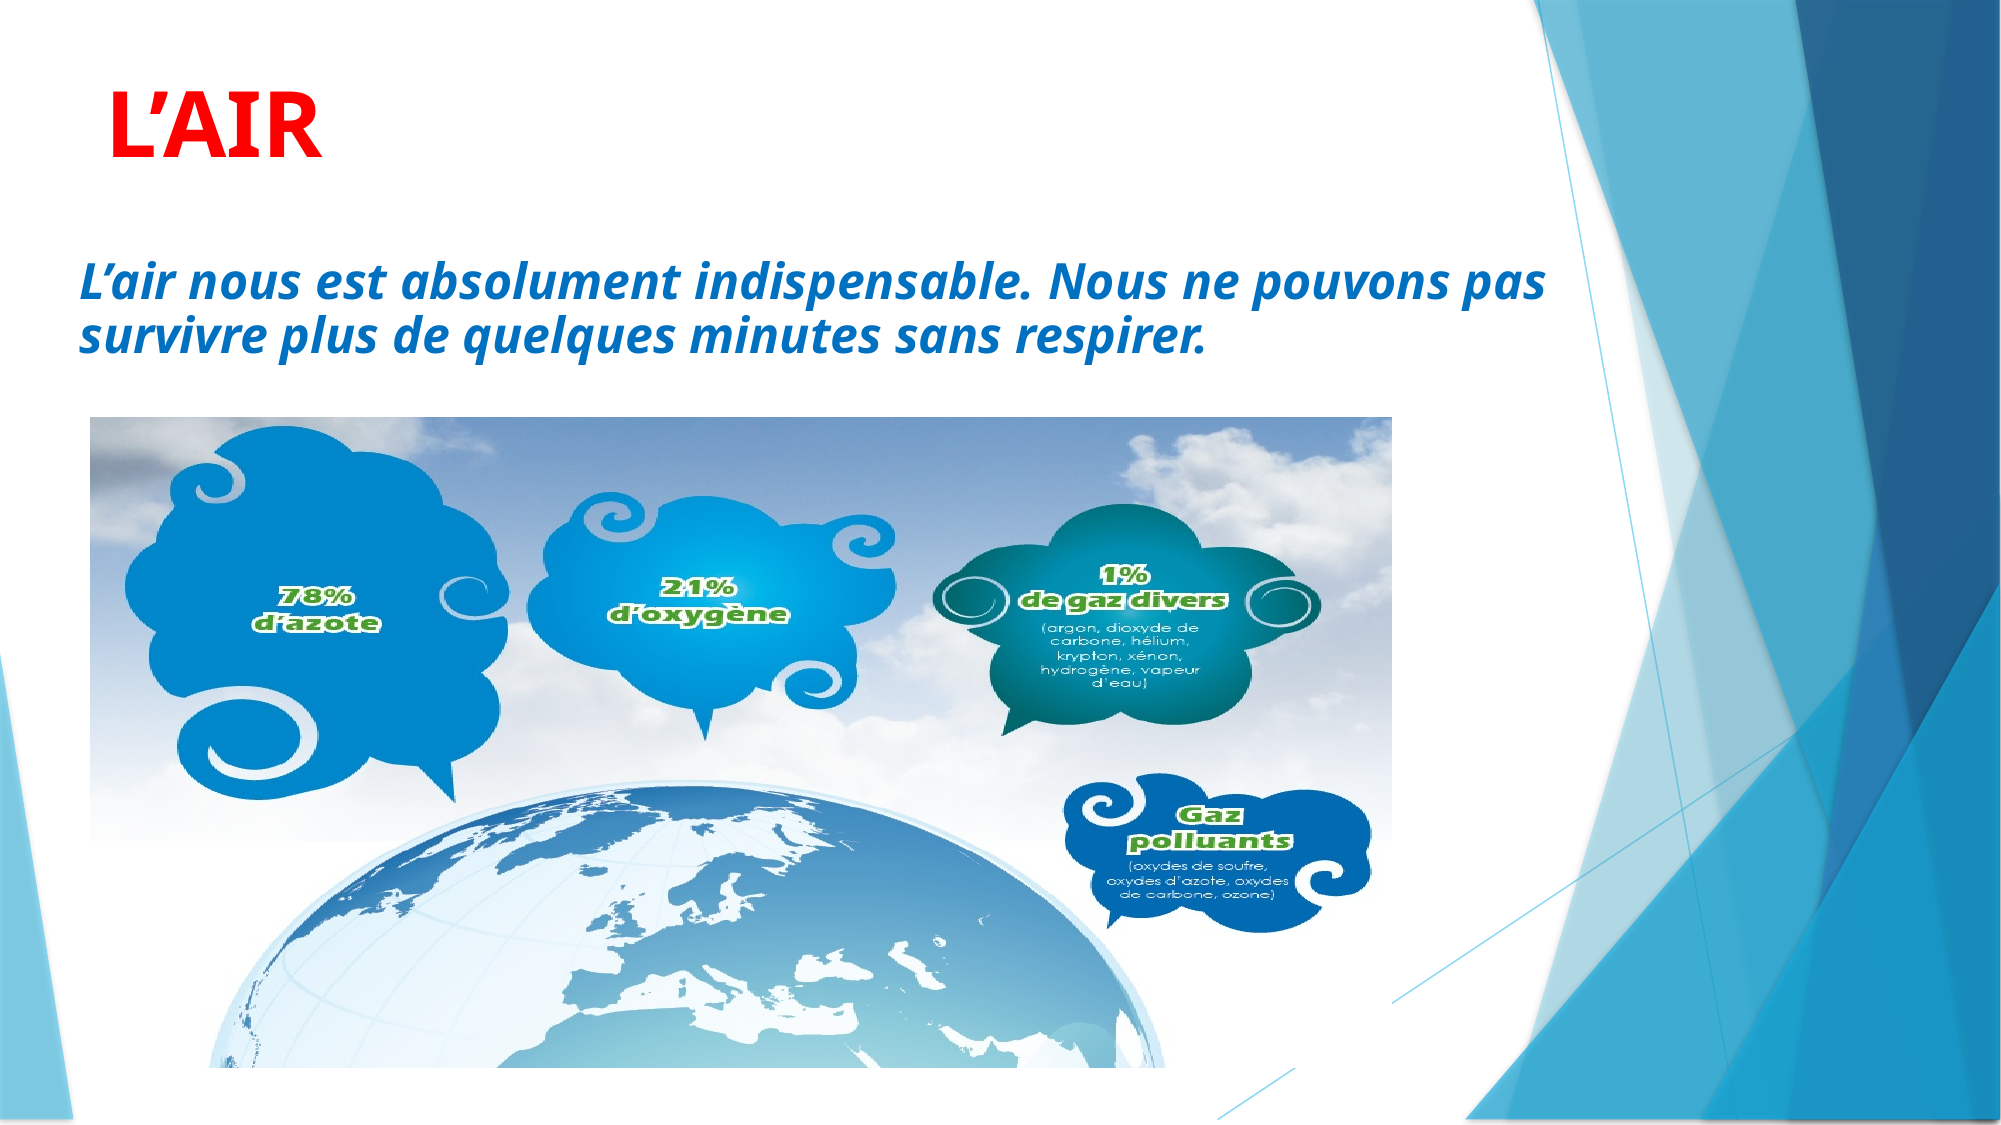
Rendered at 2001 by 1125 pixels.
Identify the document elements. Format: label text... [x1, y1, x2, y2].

picture [89, 417, 1393, 1069]
text_box L’air nous est absolument indispensable. Nous ne pouvons pas survivre plus de quelques minutes sans respirer. [64, 248, 1614, 552]
title L’AIR [90, 58, 1840, 275]
